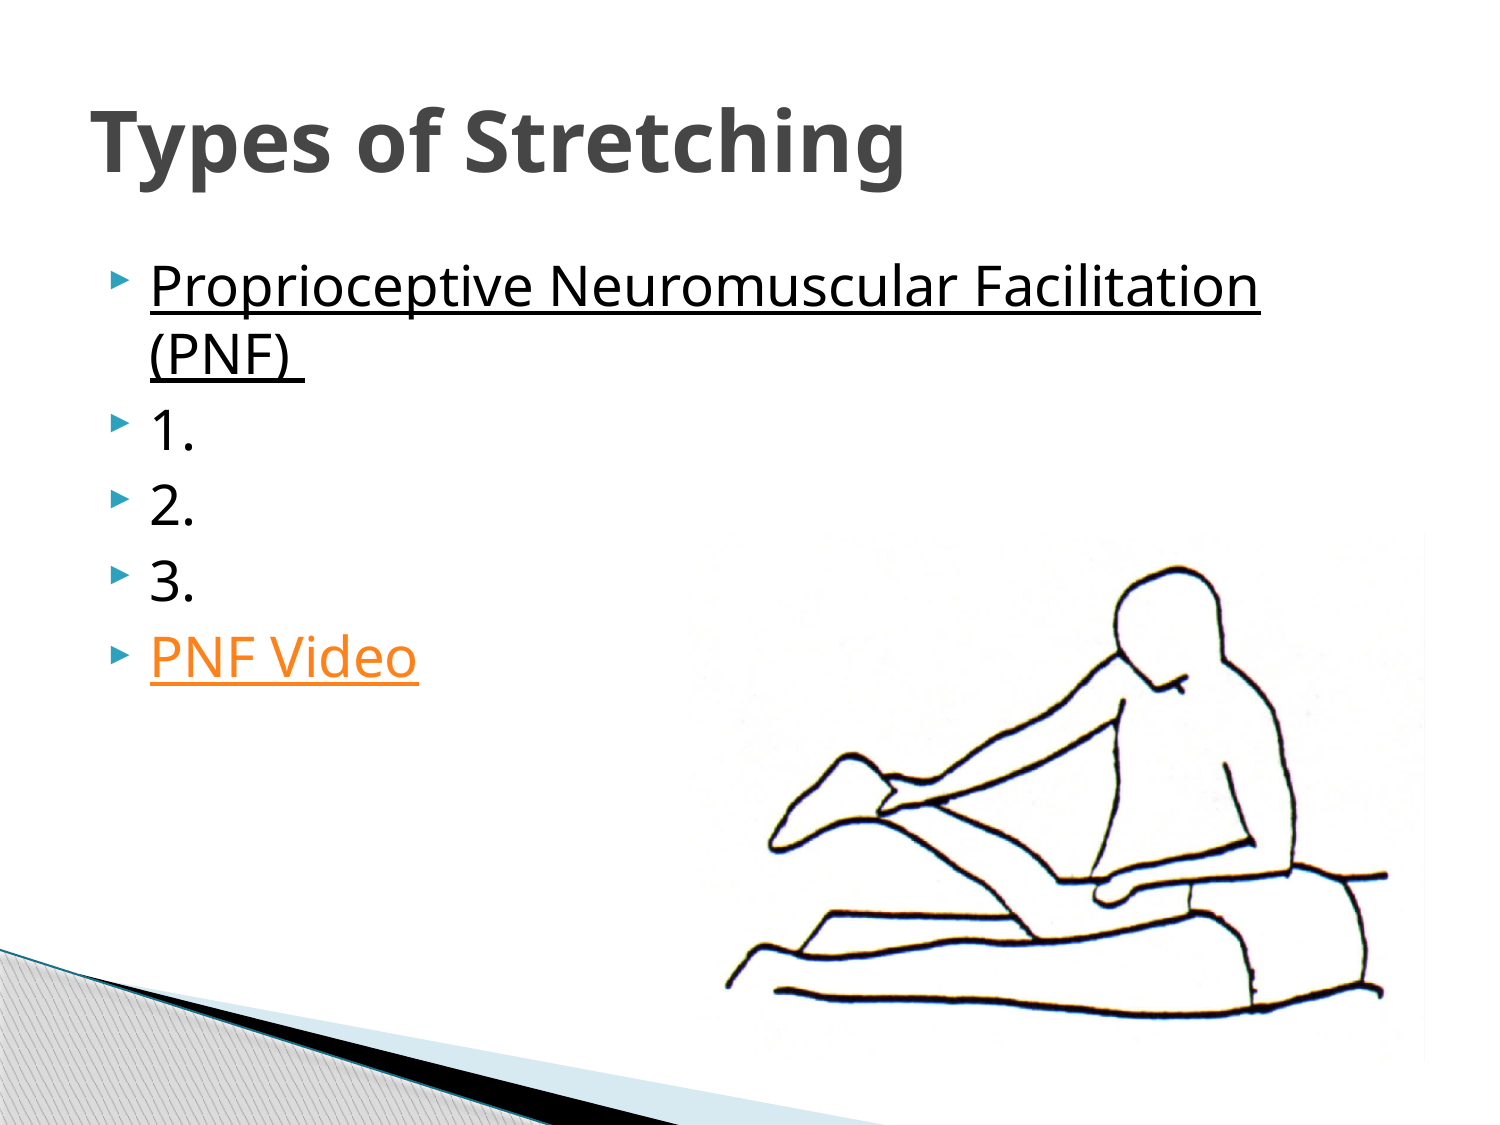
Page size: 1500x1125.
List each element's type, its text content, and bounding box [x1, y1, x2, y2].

list Proprioceptive Neuromuscular Facilitation (PNF) 1. 2. 3. PNF Video [75, 243, 1425, 986]
picture [687, 533, 1426, 1062]
title Types of Stretching [75, 45, 1425, 233]
